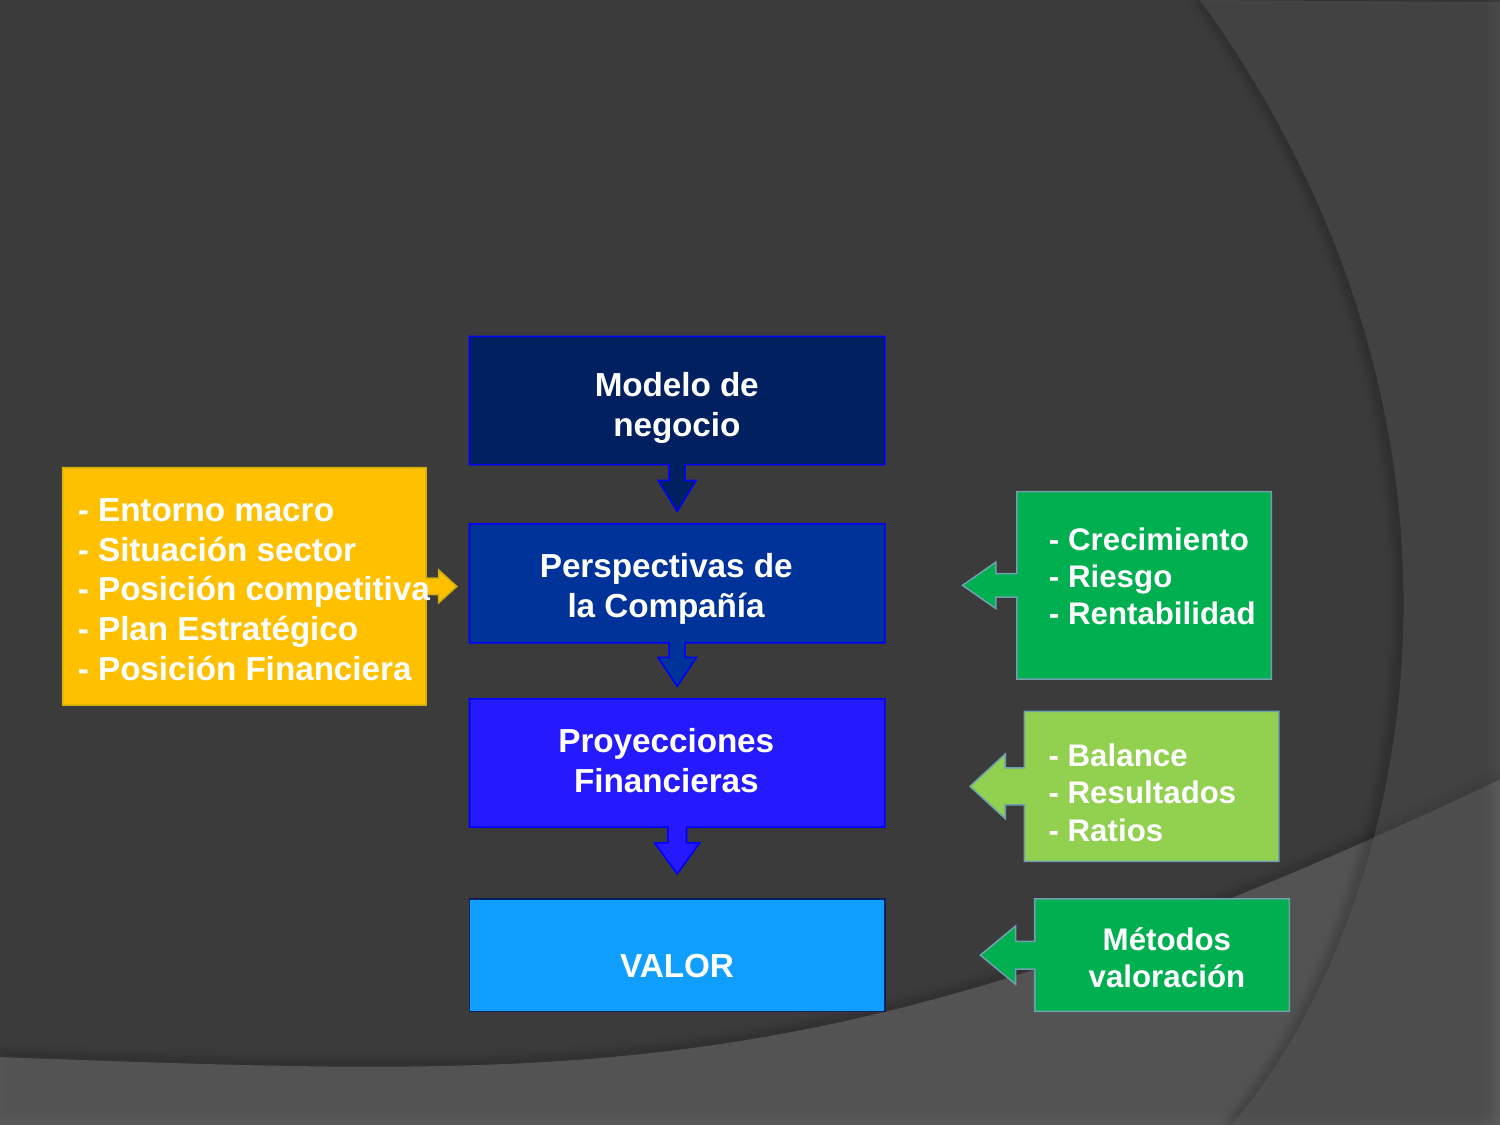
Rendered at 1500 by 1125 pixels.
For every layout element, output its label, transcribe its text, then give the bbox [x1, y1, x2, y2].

text_box [469, 523, 885, 643]
text_box [62, 467, 427, 480]
text_box [469, 336, 885, 512]
text_box [969, 711, 1279, 862]
text_box [62, 695, 427, 706]
text_box [664, 667, 691, 687]
text_box Perspectivas de la Compañía [522, 536, 811, 667]
text_box Modelo de negocio [533, 355, 821, 451]
text_box - Entorno macro - Situación sector - Posición competitiva - Plan Estratégico - Posición Financiera [62, 480, 468, 695]
text_box VALOR [533, 936, 821, 992]
text_box - Crecimiento - Riesgo - Rentabilidad [1033, 511, 1388, 677]
text_box [980, 898, 1290, 1012]
text_box Métodos valoración [1055, 911, 1279, 1002]
text_box [962, 491, 1272, 680]
text_box - Balance - Resultados - Ratios [1033, 727, 1448, 856]
text_box [469, 898, 885, 1012]
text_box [469, 698, 886, 875]
